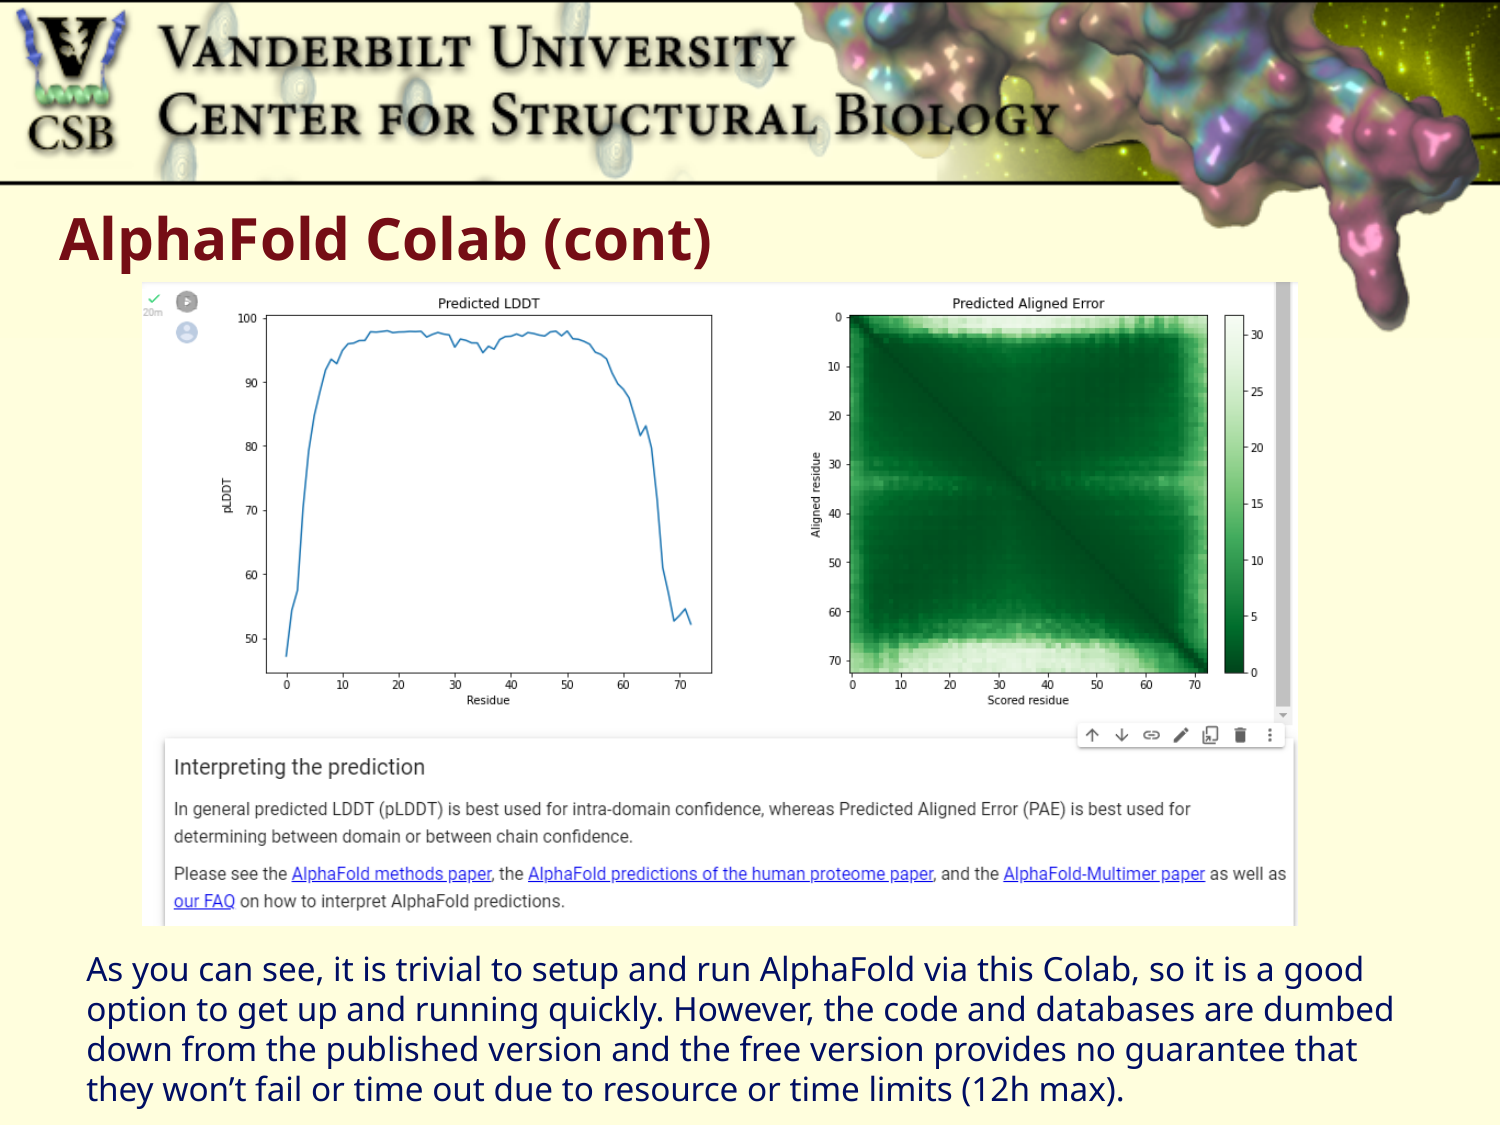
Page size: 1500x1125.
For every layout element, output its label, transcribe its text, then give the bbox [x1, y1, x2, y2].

text_box As you can see, it is trivial to setup and run AlphaFold via this Colab, so it is a good option to get up and running quickly. However, the code and databases are dumbed down from the published version and the free version provides no guarantee that they won’t fail or time out due to resource or time limits (12h max). [71, 940, 1429, 1115]
picture [0, 0, 1500, 926]
title AlphaFold Colab (cont) [44, 167, 1308, 318]
